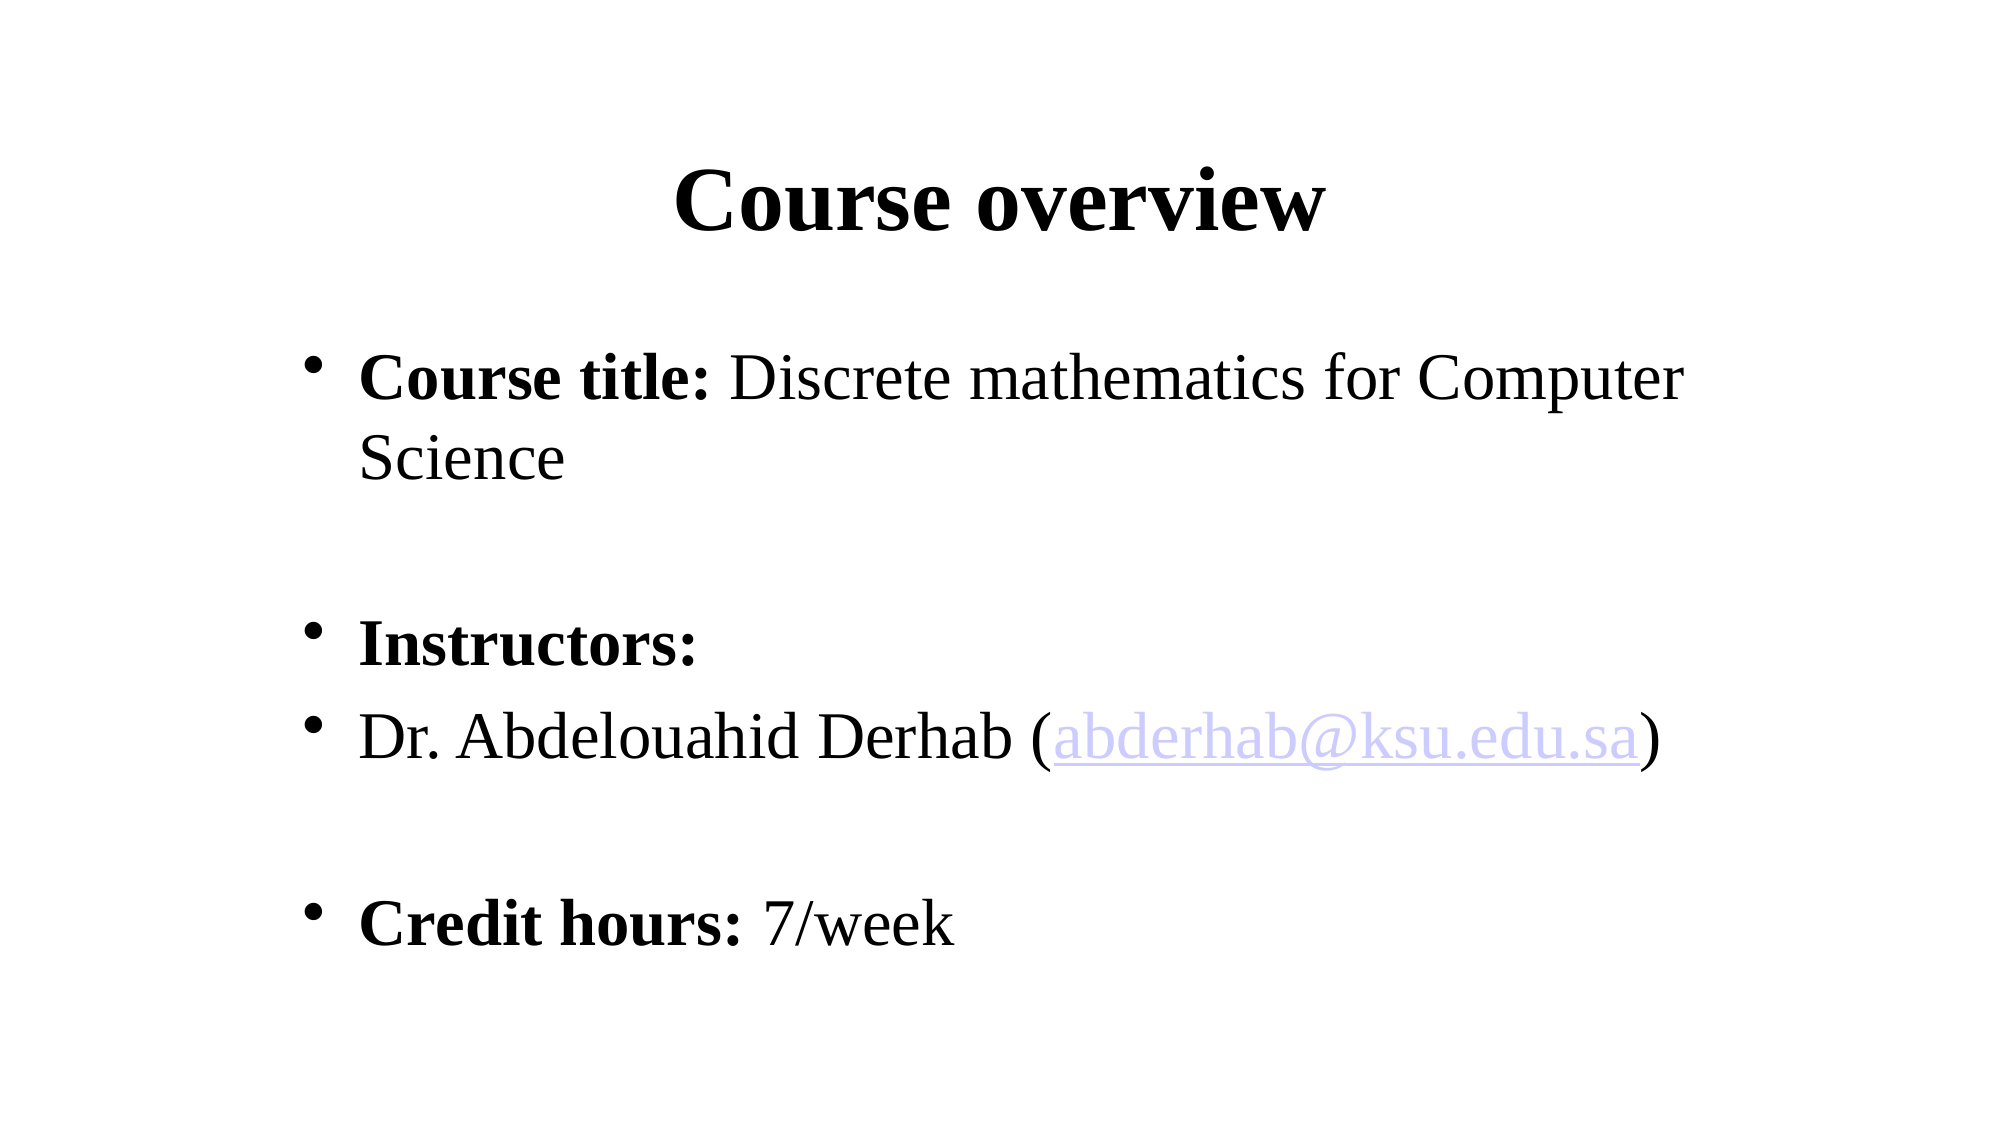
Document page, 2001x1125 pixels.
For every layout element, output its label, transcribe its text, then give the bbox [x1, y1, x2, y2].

title Course overview [150, 99, 1850, 288]
list Course title: Discrete mathematics for Computer Science Instructors: Dr. Abdelouahid Derhab (abderhab@ksu.edu.sa) Credit hours: 7/week [287, 324, 1738, 1000]
